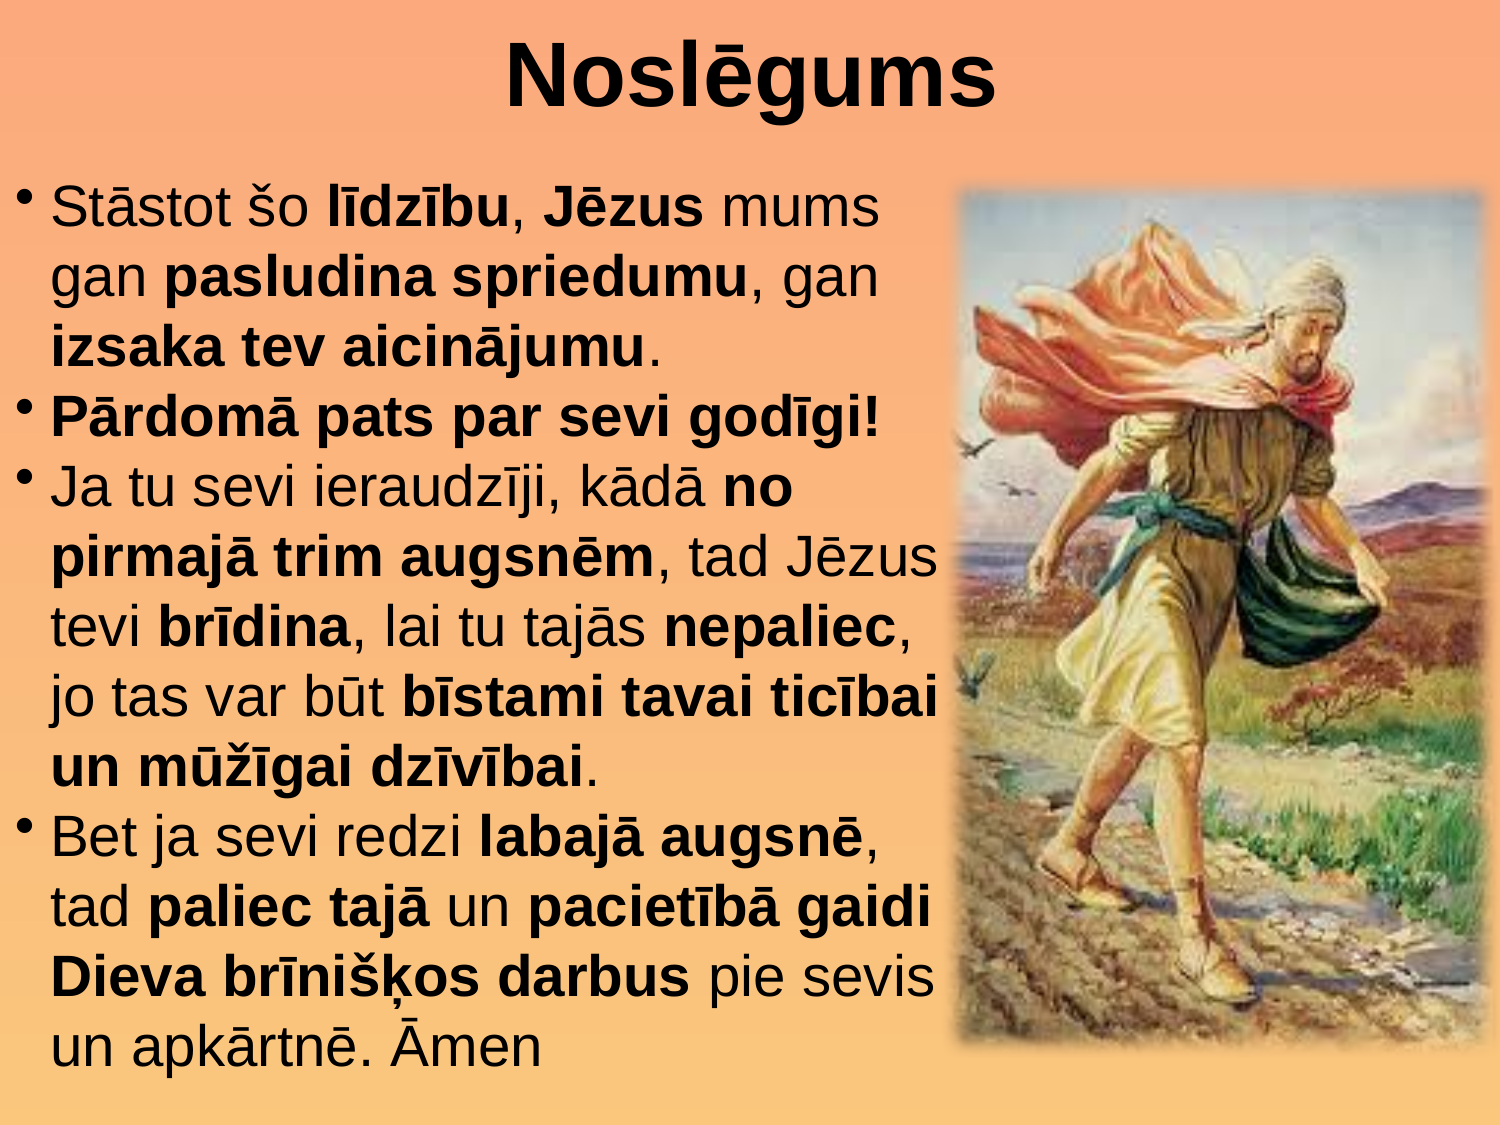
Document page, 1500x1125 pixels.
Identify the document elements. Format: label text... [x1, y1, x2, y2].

picture [941, 172, 1500, 1059]
title Noslēgums [76, 0, 1428, 140]
text_box Stāstot šo līdzību, Jēzus mums gan pasludina spriedumu, gan izsaka tev aicinājumu. Pārdomā pats par sevi godīgi! Ja tu sevi ieraudzīji, kādā no pirmajā trim augsnēm, tad Jēzus tevi brīdina, lai tu tajās nepaliec, jo tas var būt bīstami tavai ticībai un mūžīgai dzīvībai. Bet ja sevi redzi labajā augsnē, tad paliec tajā un pacietībā gaidi Dieva brīnišķos darbus pie sevis un apkārtnē. Āmen [0, 160, 963, 1086]
